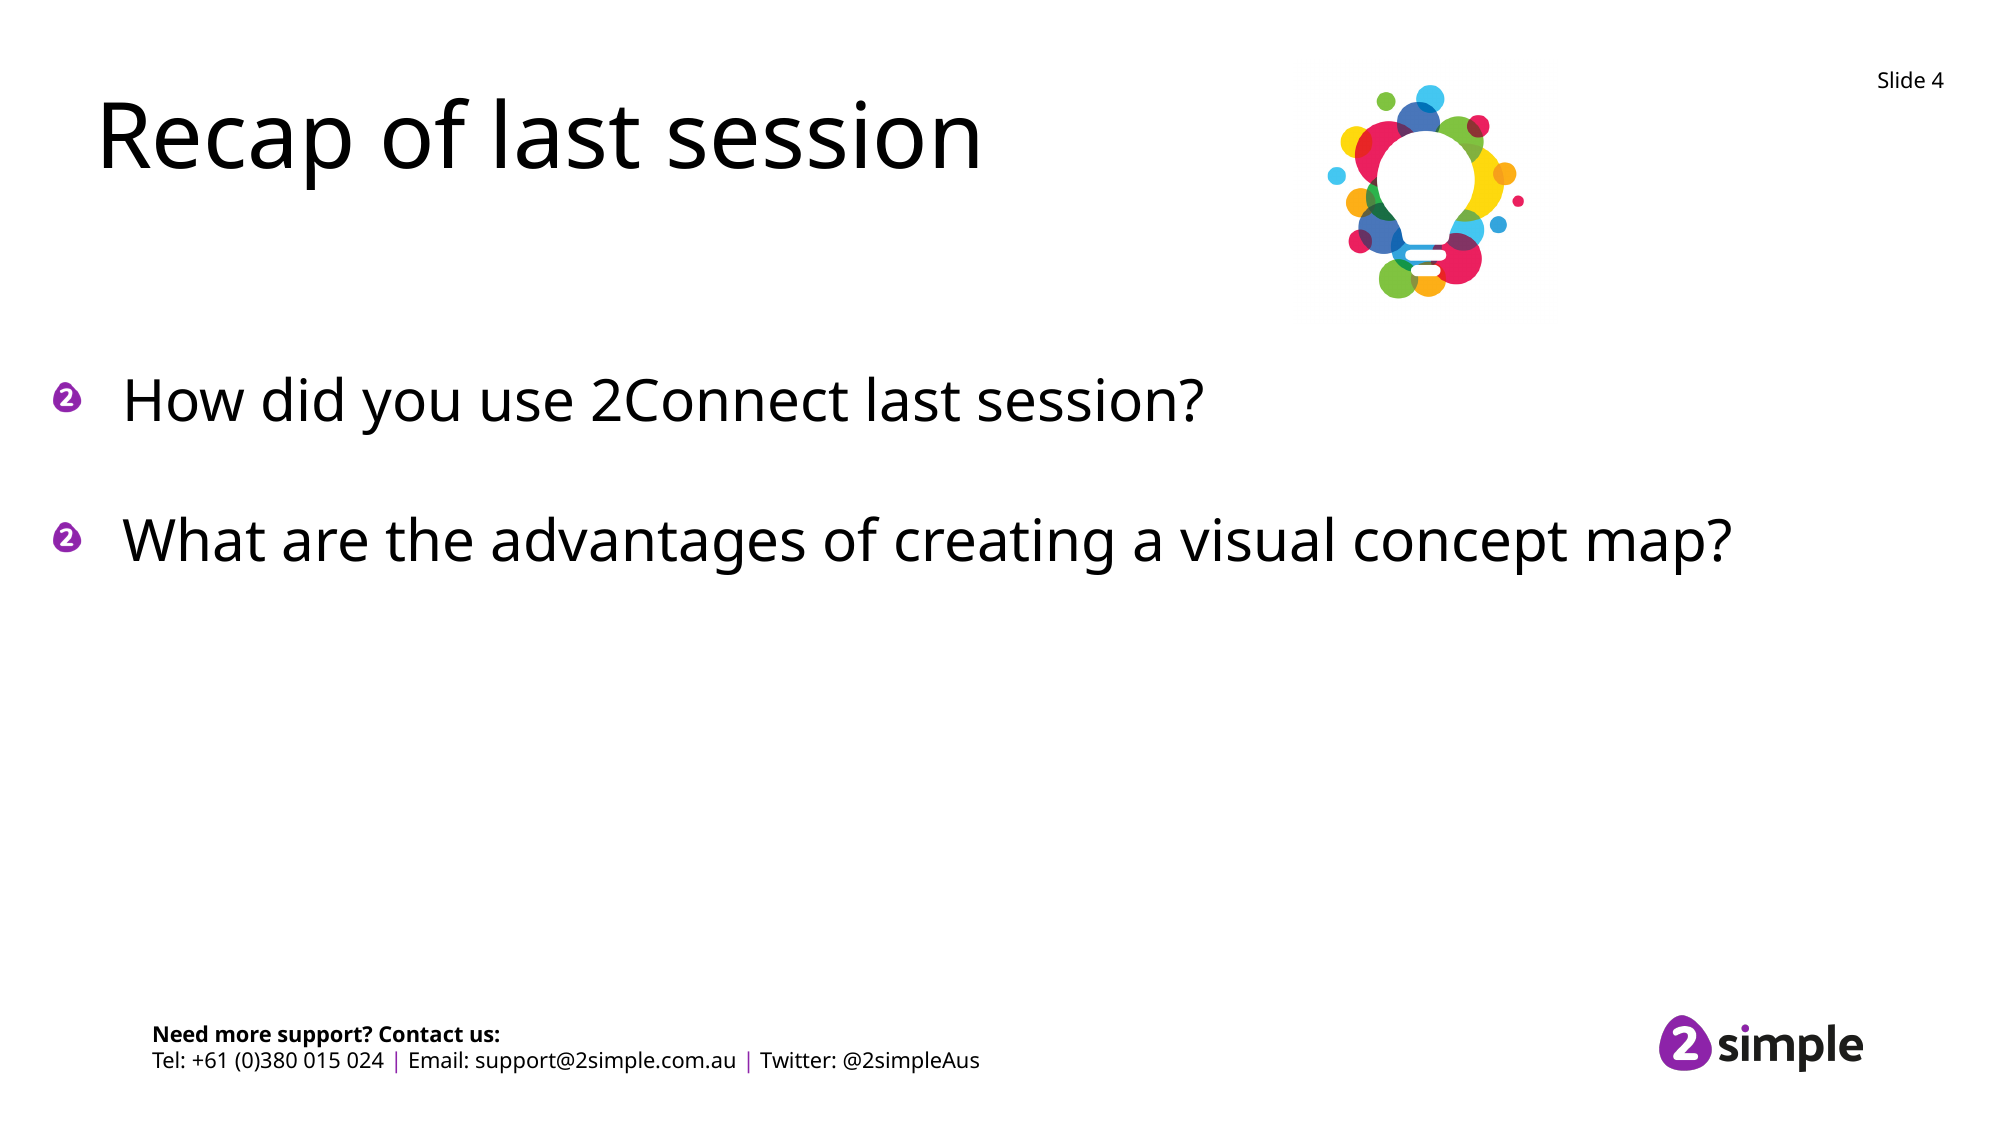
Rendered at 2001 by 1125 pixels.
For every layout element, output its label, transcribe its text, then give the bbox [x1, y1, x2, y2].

picture [47, 377, 84, 419]
picture [1293, 59, 1558, 324]
picture [1659, 1015, 1863, 1073]
picture [47, 517, 84, 559]
text_box How did you use 2Connect last session? What are the advantages of creating a visual concept map? [32, 355, 1935, 581]
title Recap of last session [79, 52, 1805, 225]
text_box Need more support? Contact us: Tel: +61 (0)380 015 024 | Email: support@2simple.com.au | Twitter: @2simpleAus [137, 1013, 1863, 1081]
text_box Slide 4 [1862, 59, 1976, 101]
